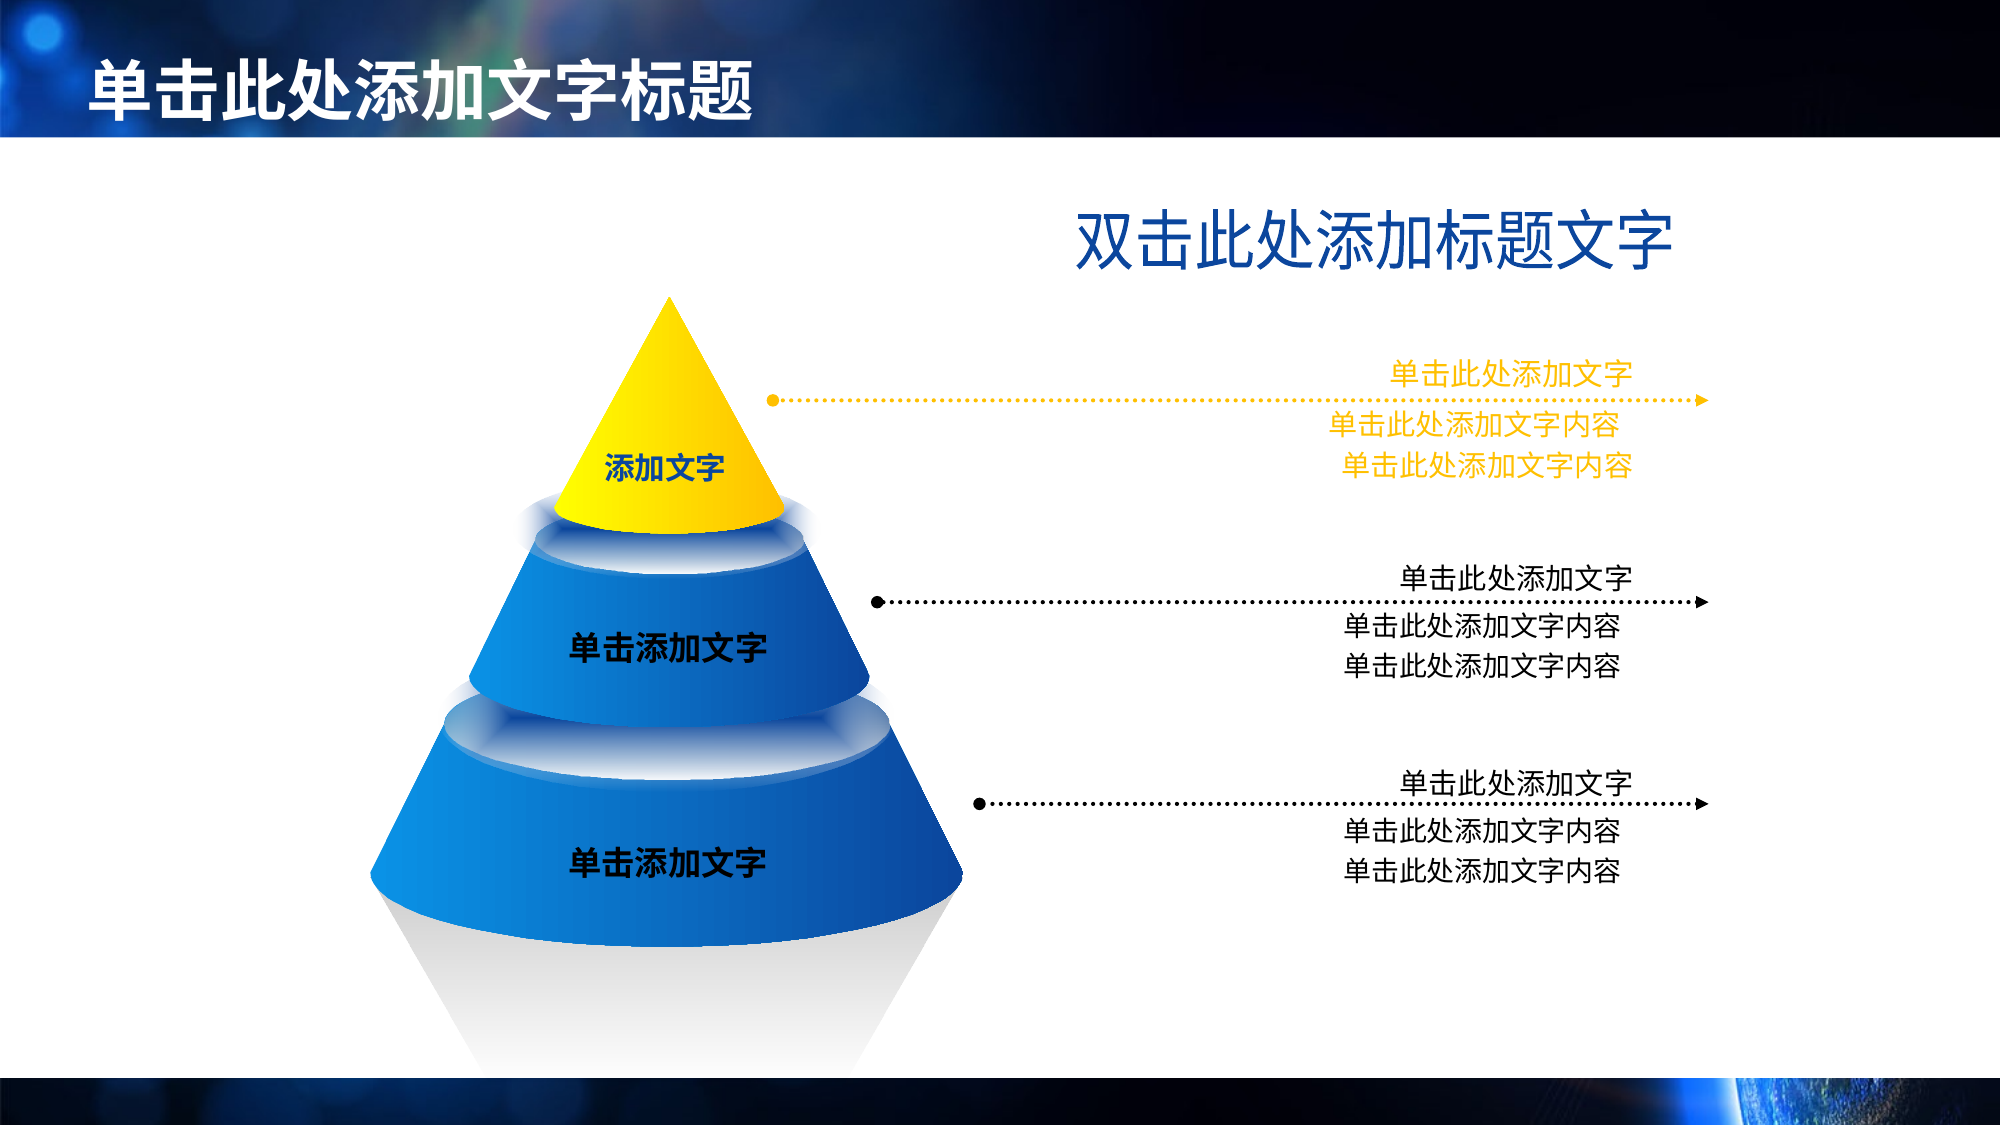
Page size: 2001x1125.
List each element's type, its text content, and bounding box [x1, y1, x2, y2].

picture [0, 0, 2000, 137]
picture [0, 1078, 2000, 1125]
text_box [772, 400, 1709, 805]
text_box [469, 478, 772, 728]
text_box 单击此处添加文字 单击此处添加文字内容 单击此处添加文字内容 [1299, 805, 1649, 895]
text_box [370, 643, 964, 1083]
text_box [554, 296, 785, 534]
text_box 单击此处添加文字 单击此处添加文字内容 单击此处添加文字内容 [1299, 333, 1649, 400]
